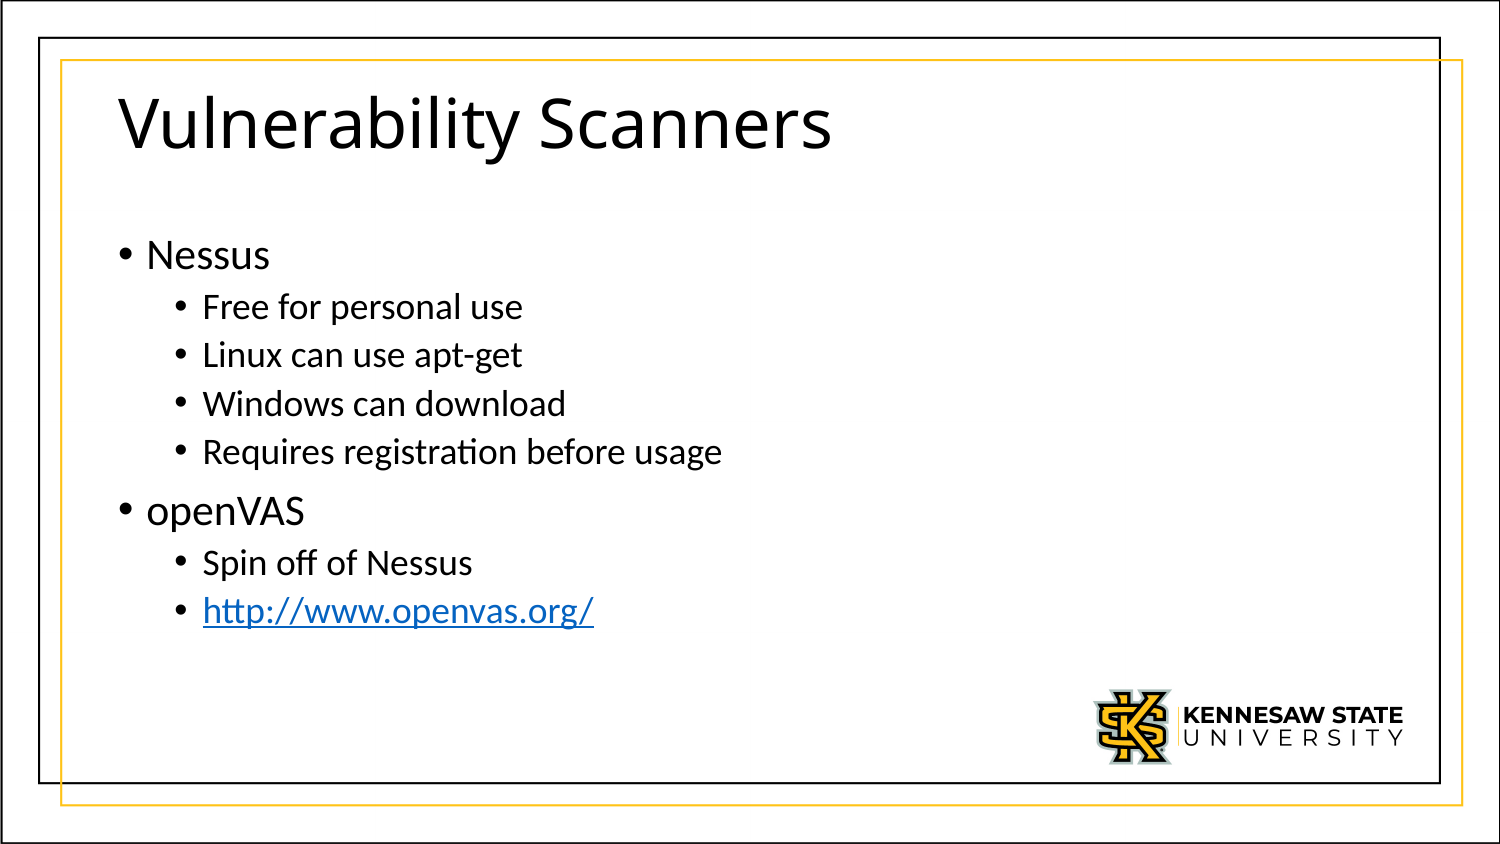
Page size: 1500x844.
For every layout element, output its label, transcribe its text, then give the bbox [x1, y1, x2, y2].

list Nessus Free for personal use Linux can use apt-get Windows can download Requires registration before usage openVAS Spin off of Nessus http://www.openvas.org/ [103, 224, 1397, 760]
picture [0, 0, 1500, 844]
title Vulnerability Scanners [103, 44, 1397, 208]
